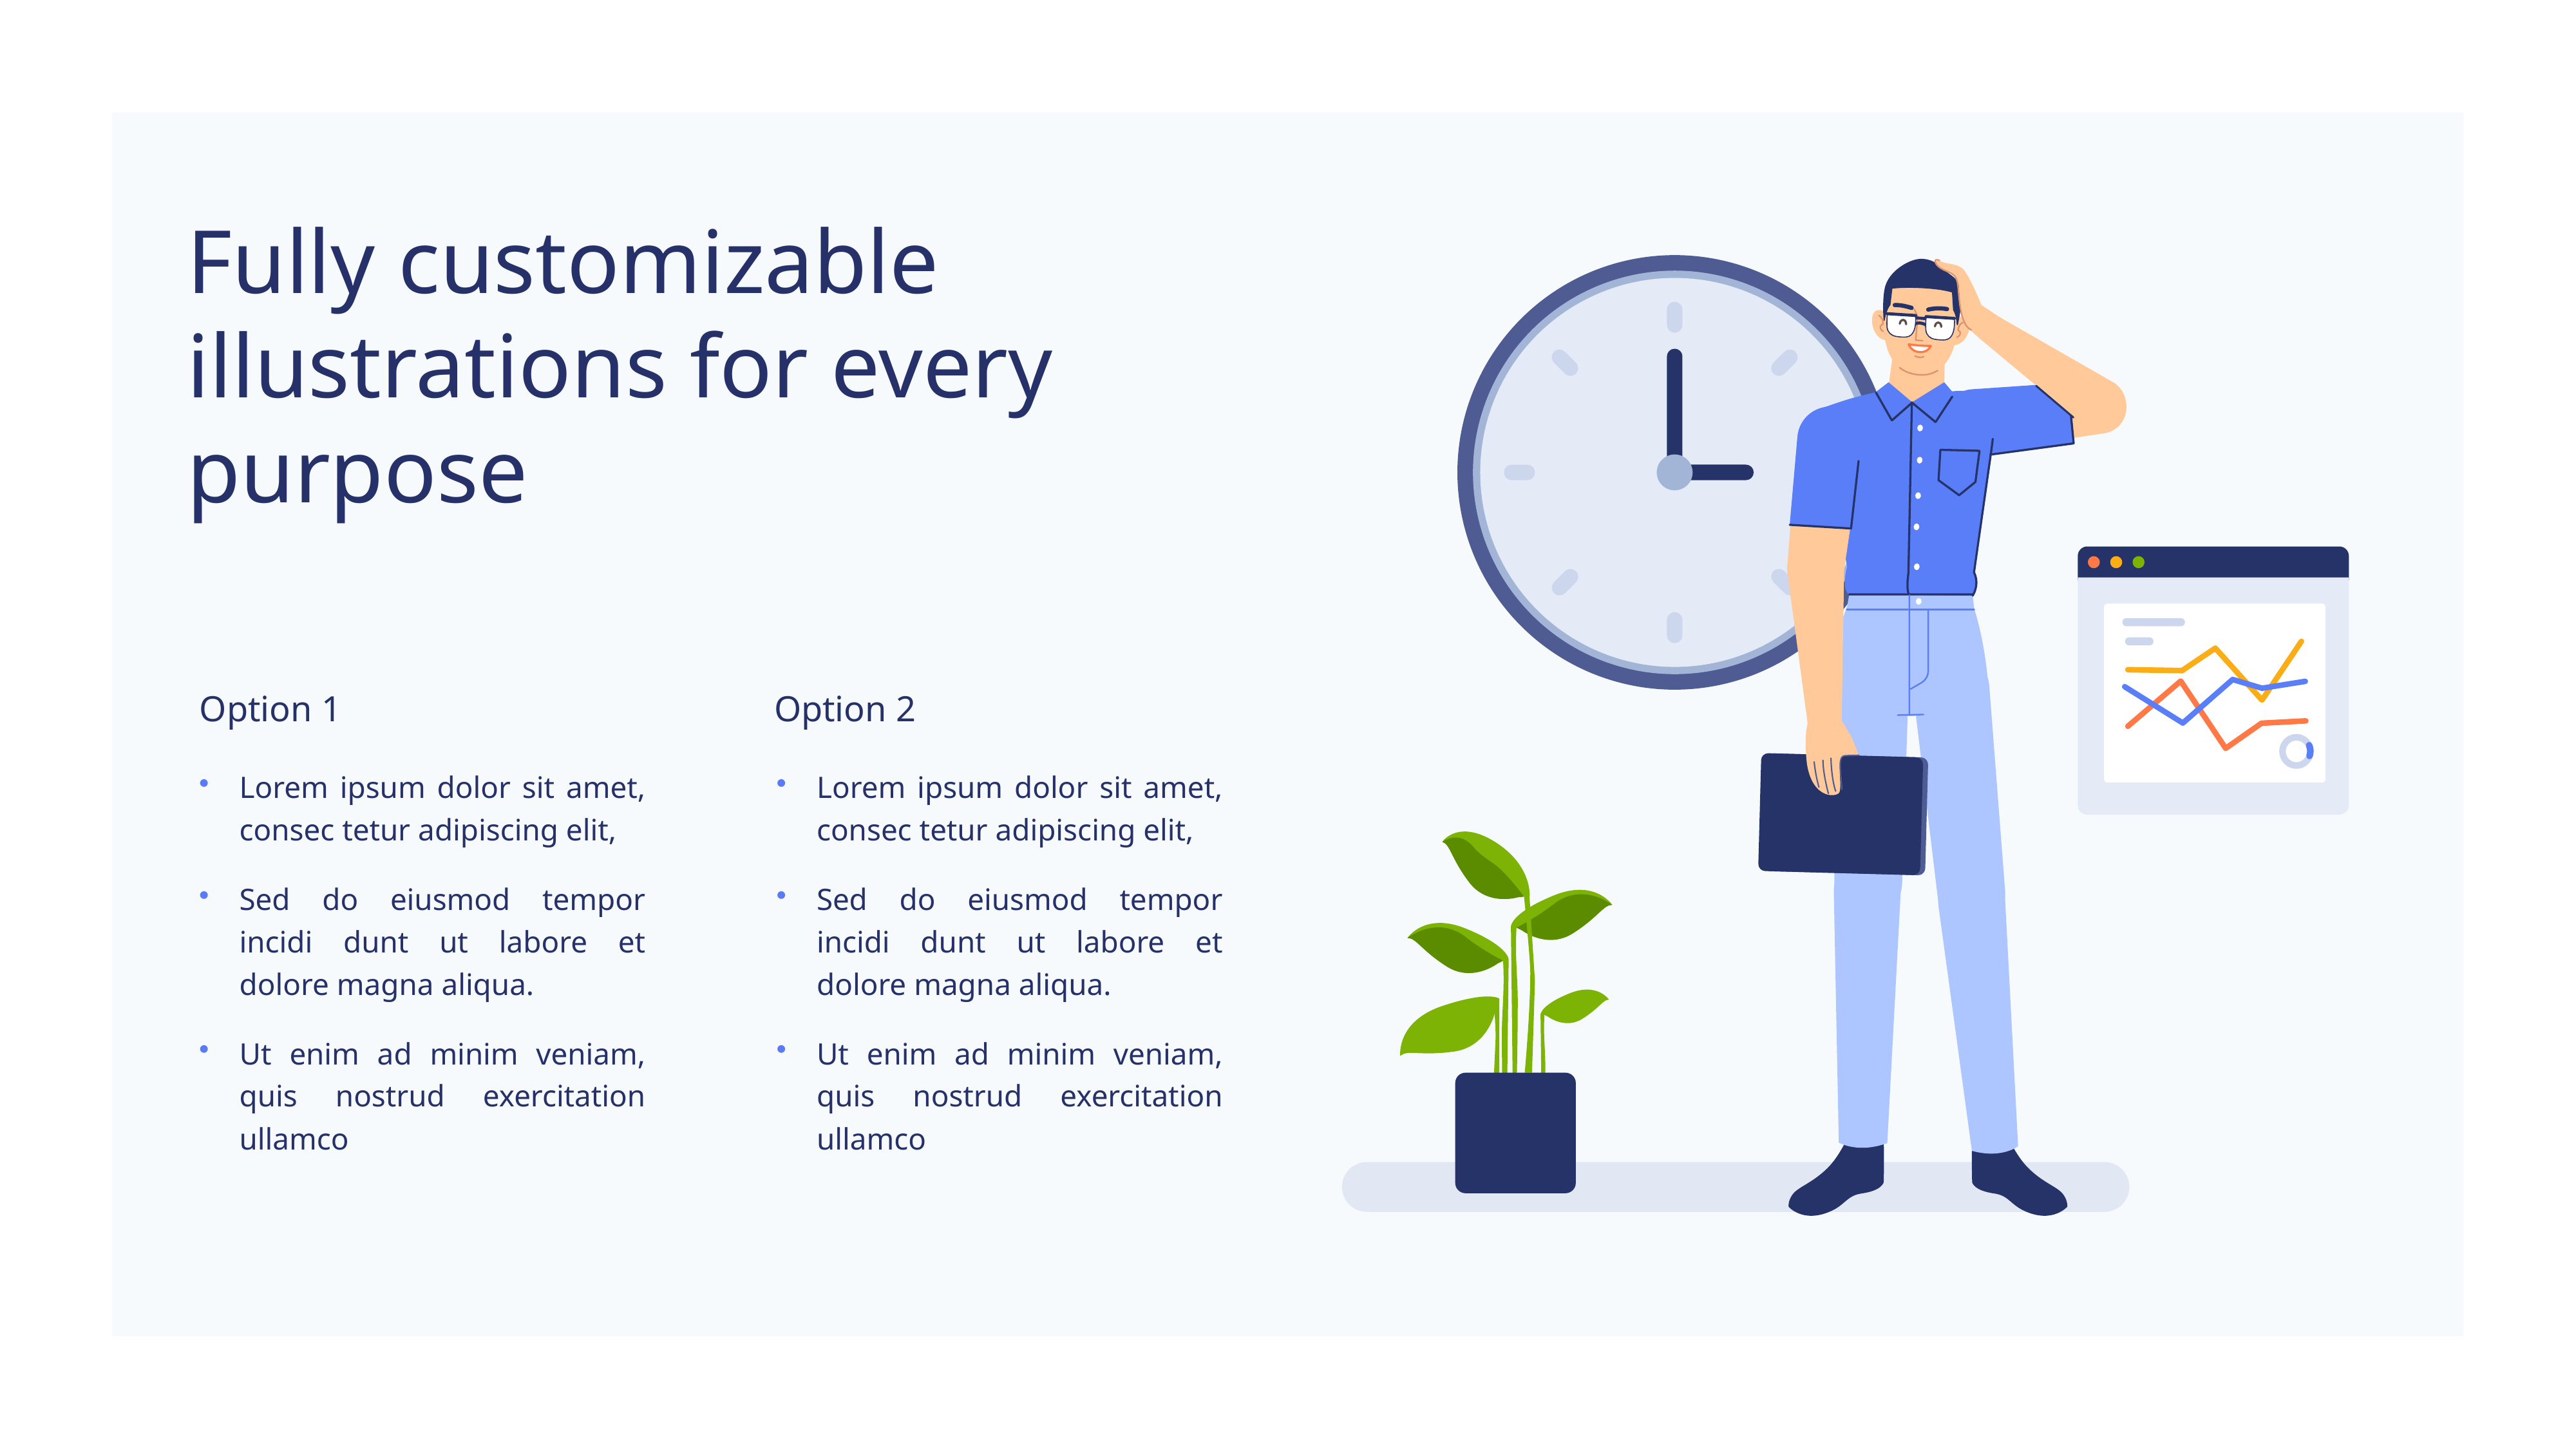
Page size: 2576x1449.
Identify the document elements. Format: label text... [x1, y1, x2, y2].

text_box Fully customizable illustrations for every purpose [182, 201, 1320, 525]
text_box Option 2 [764, 668, 1061, 739]
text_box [1341, 254, 2349, 1217]
text_box Lorem ipsum dolor sit amet, consec tetur adipiscing elit, Sed do eiusmod tempor incidi dunt ut labore et dolore magna aliqua. Ut enim ad minim veniam, quis nostrud exercitation ullamco [772, 757, 1228, 1160]
text_box [112, 112, 2464, 1336]
text_box Option 1 [190, 668, 748, 739]
text_box Lorem ipsum dolor sit amet, consec tetur adipiscing elit, Sed do eiusmod tempor incidi dunt ut labore et dolore magna aliqua. Ut enim ad minim veniam, quis nostrud exercitation ullamco [194, 757, 650, 1160]
